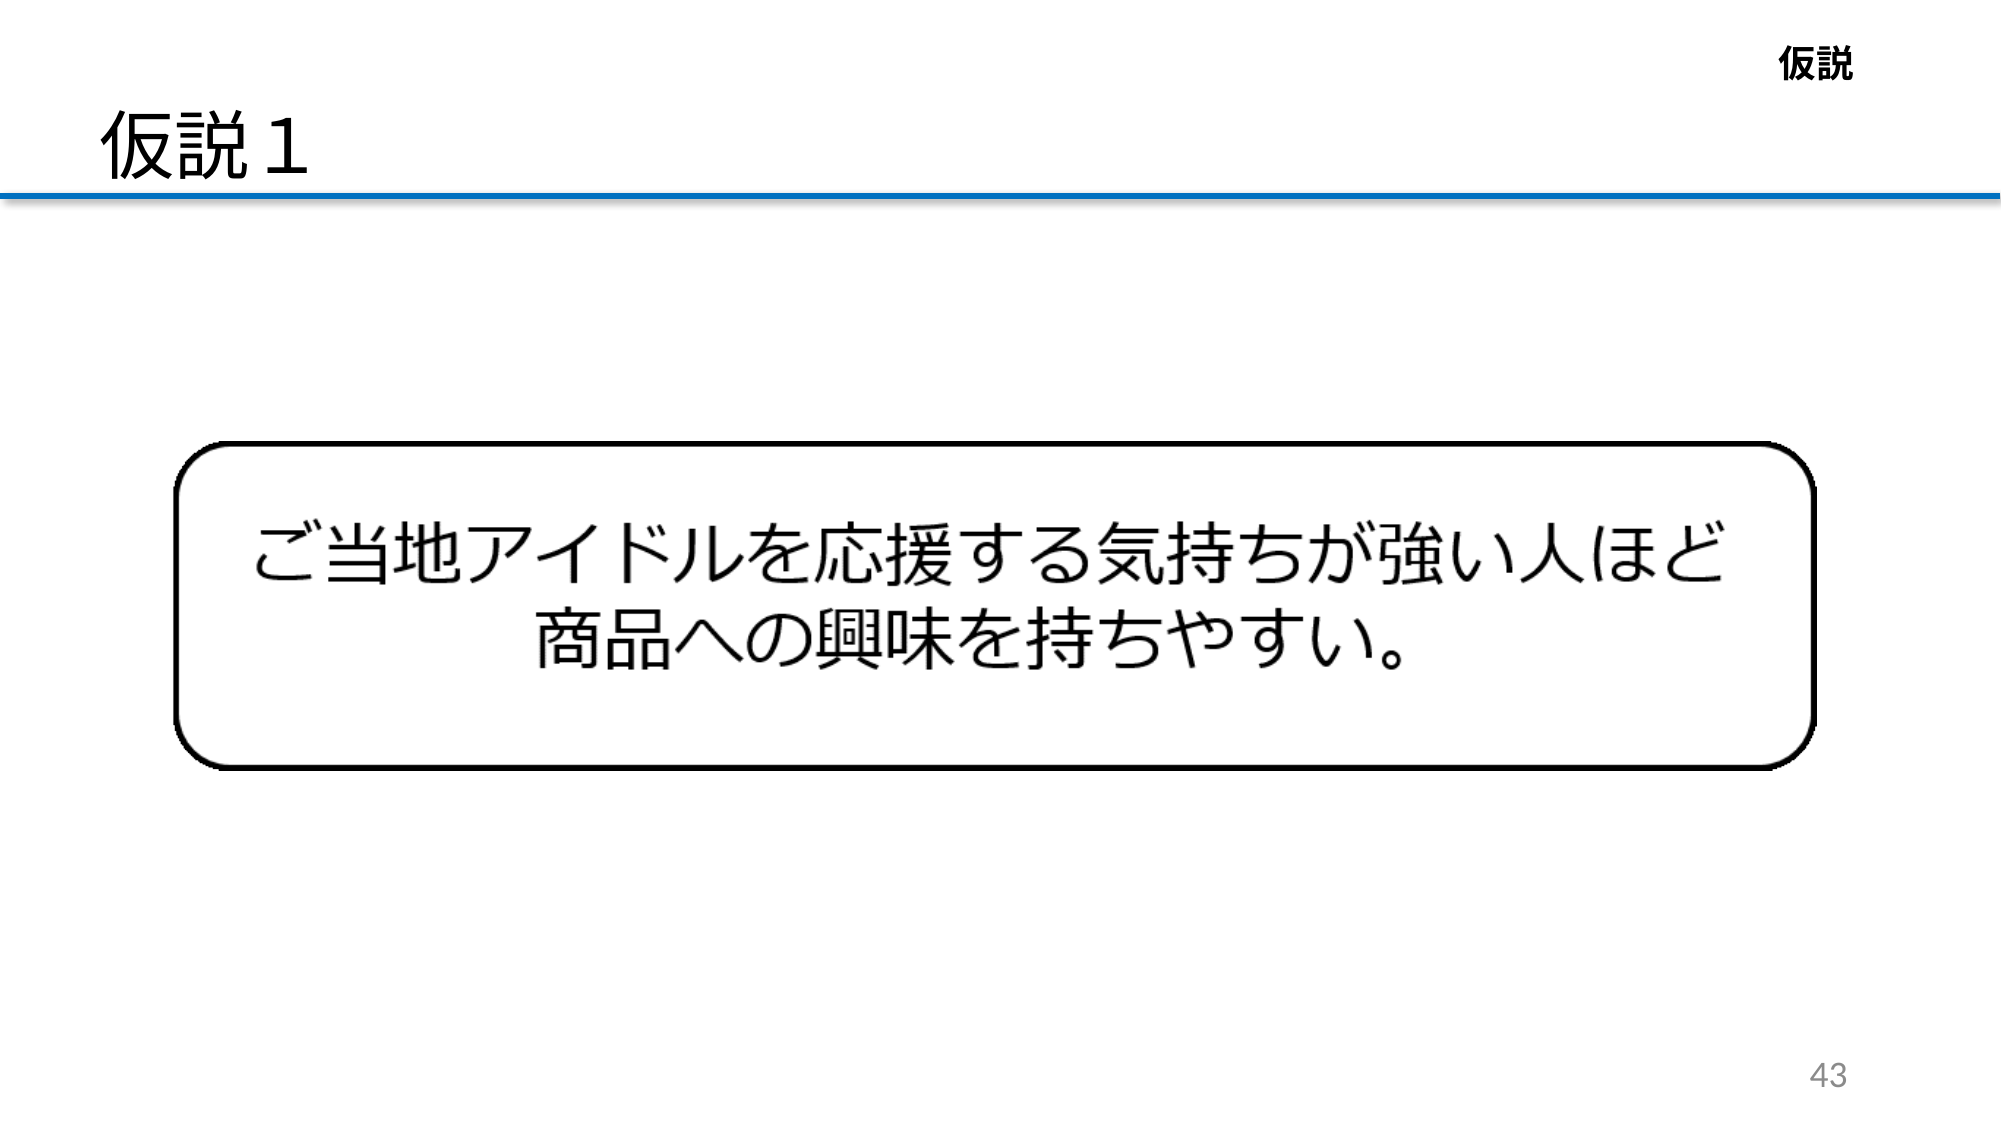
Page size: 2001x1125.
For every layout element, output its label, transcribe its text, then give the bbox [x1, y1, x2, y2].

text_box 仮説 [1764, 33, 1869, 93]
picture [166, 441, 1817, 771]
text_box 仮説１ [84, 91, 340, 197]
slide_number 43 [1412, 1042, 1863, 1103]
